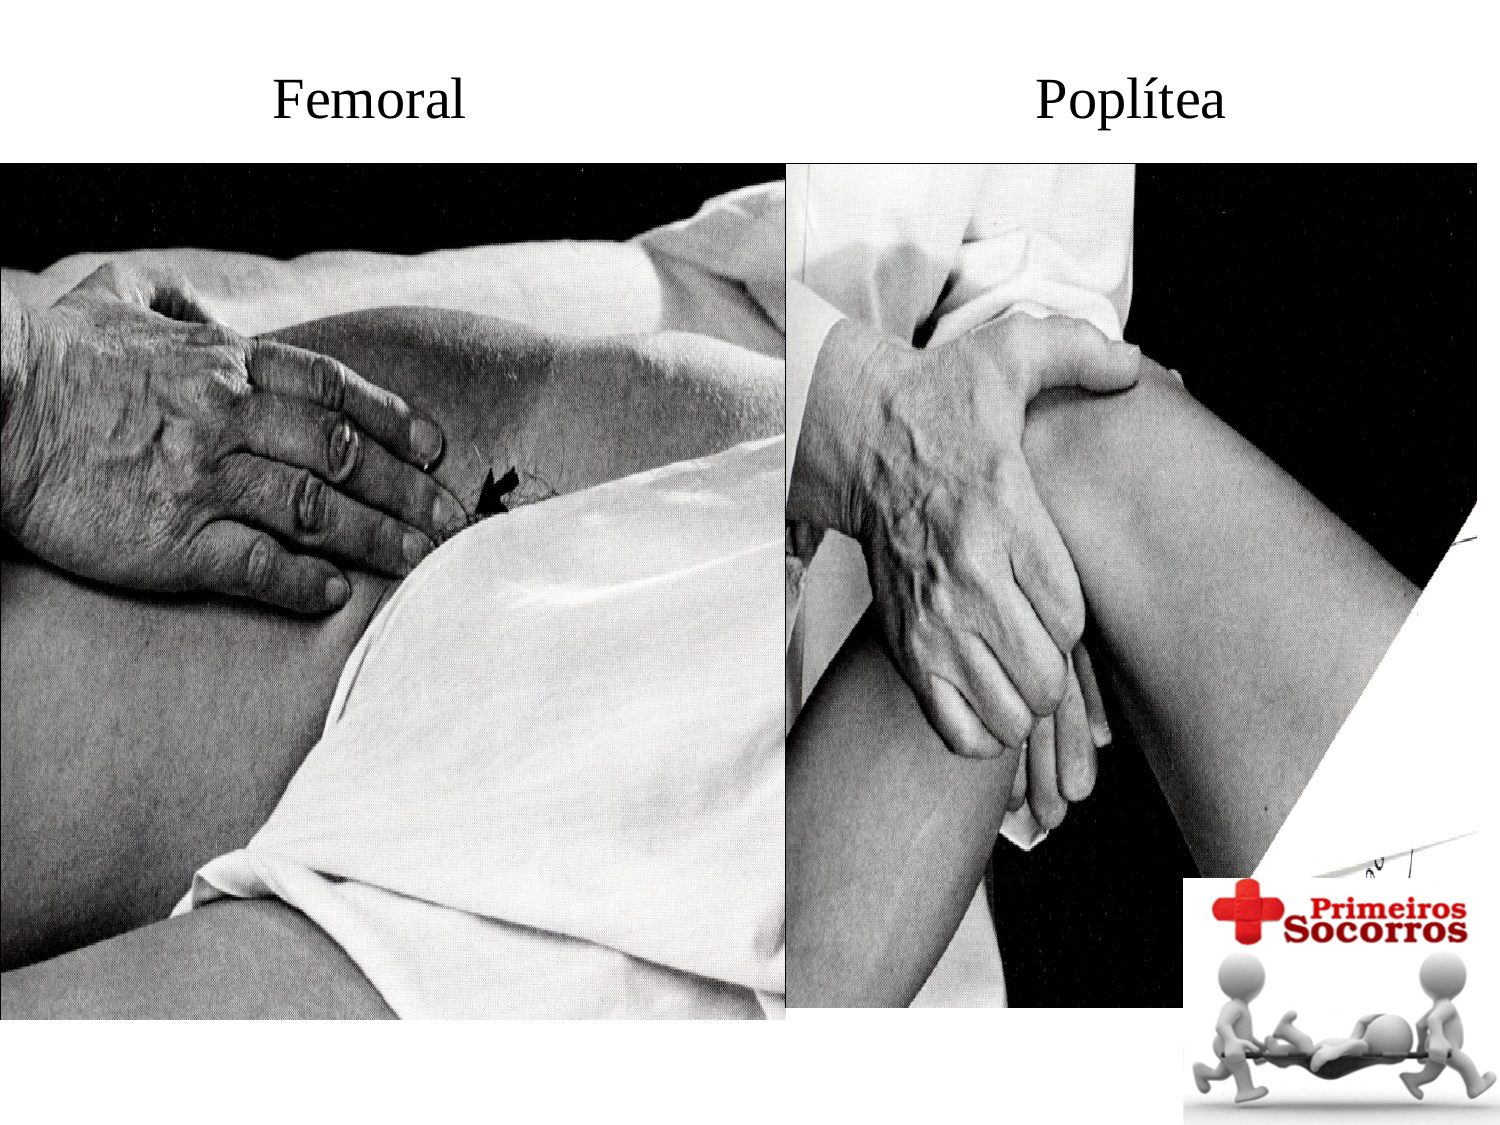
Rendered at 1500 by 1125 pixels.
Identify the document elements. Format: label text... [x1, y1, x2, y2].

title Femoral Poplítea [75, 0, 1425, 162]
picture [0, 163, 1500, 1125]
